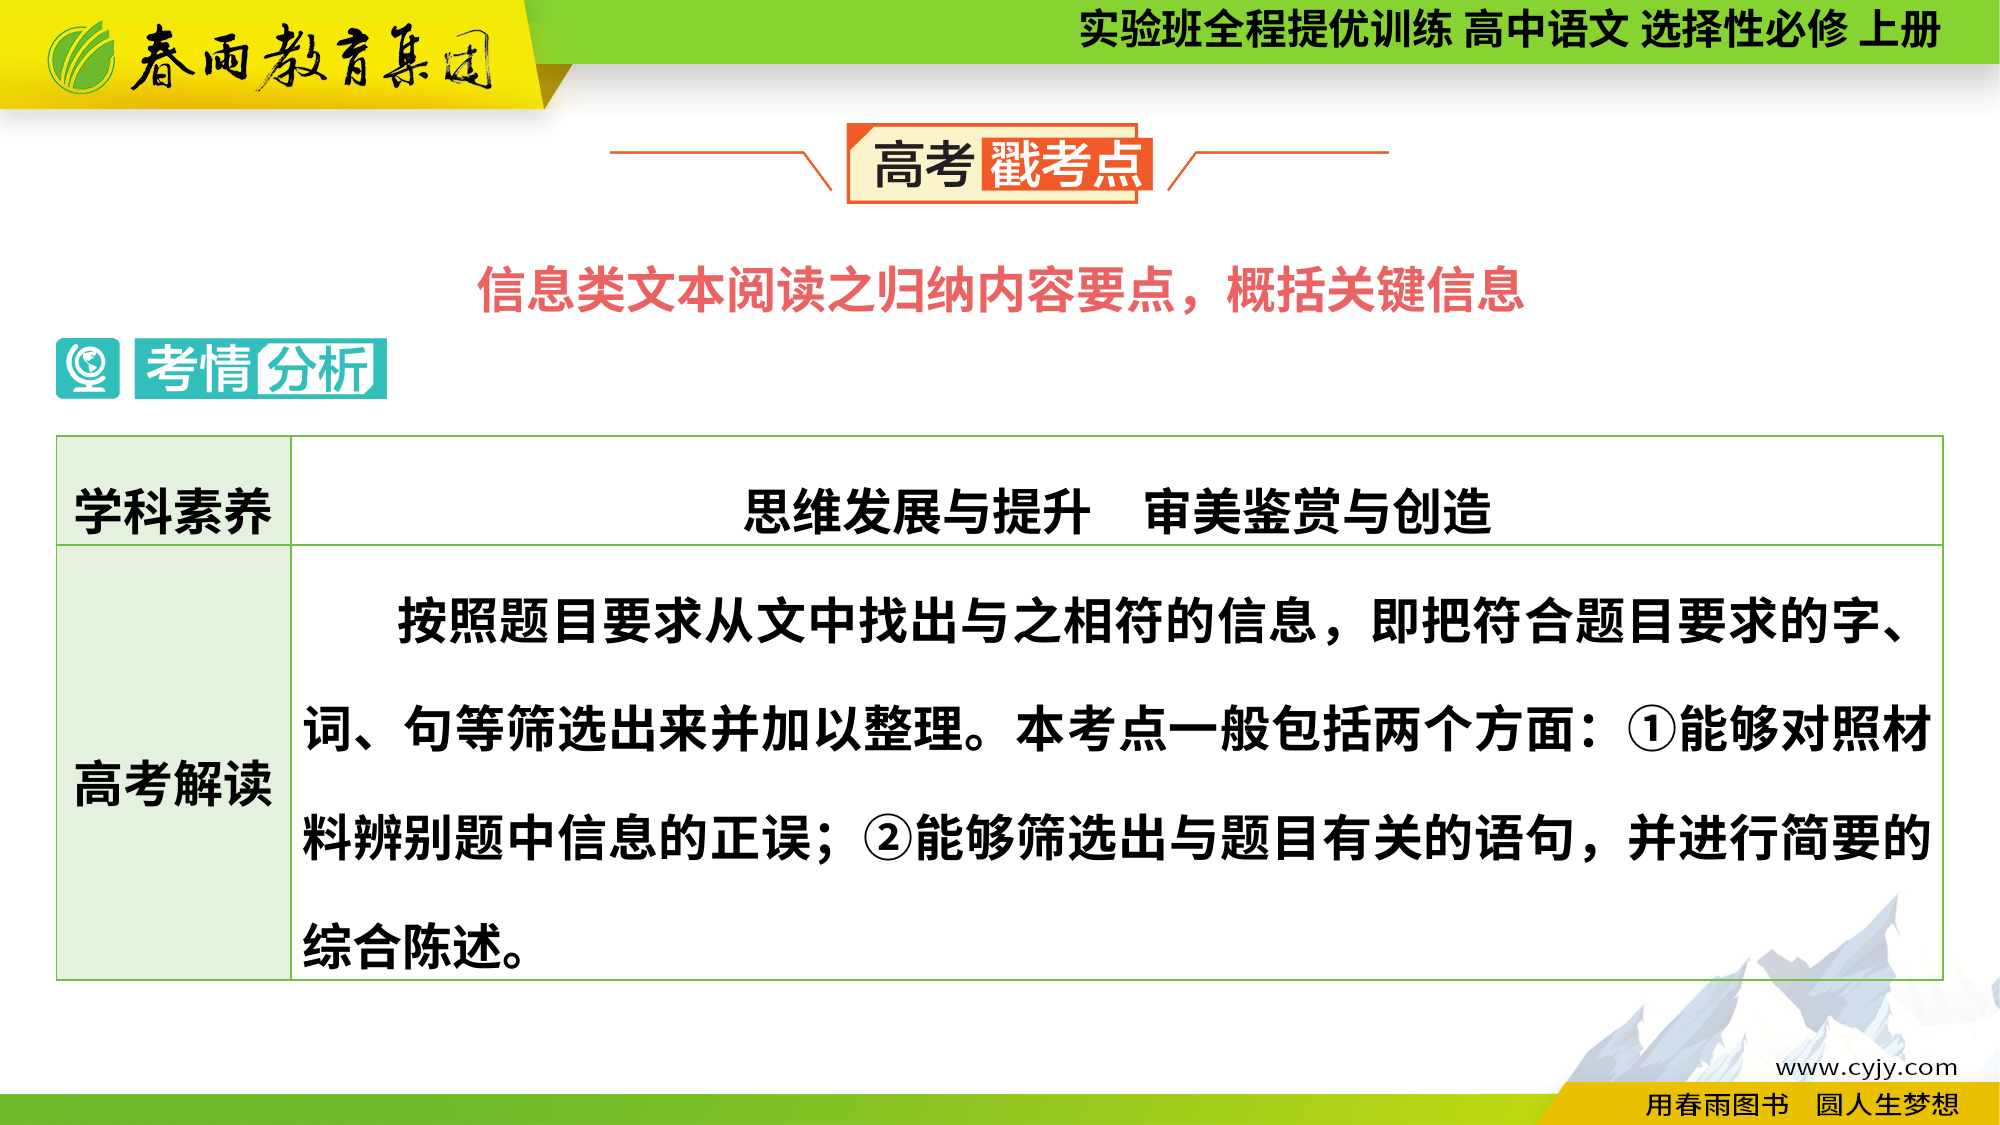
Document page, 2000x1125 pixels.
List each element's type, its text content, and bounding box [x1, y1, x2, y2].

table_header 学科素养 [57, 437, 290, 544]
table_cell 高考解读 [57, 546, 290, 979]
table_cell 按照题目要求从文中找出与之相符的信息，即把符合题目要求的字、词、句等筛选出来并加以整理。本考点一般包括两个方面：①能够对照材料辨别题中信息的正误；②能够筛选出与题目有关的语句，并进行简要的综合陈述。 [292, 546, 1942, 979]
list 信息类文本阅读之归纳内容要点，概括关键信息 [59, 221, 1944, 316]
picture [0, 0, 2000, 1125]
table_header 思维发展与提升 审美鉴赏与创造 [292, 437, 1942, 544]
